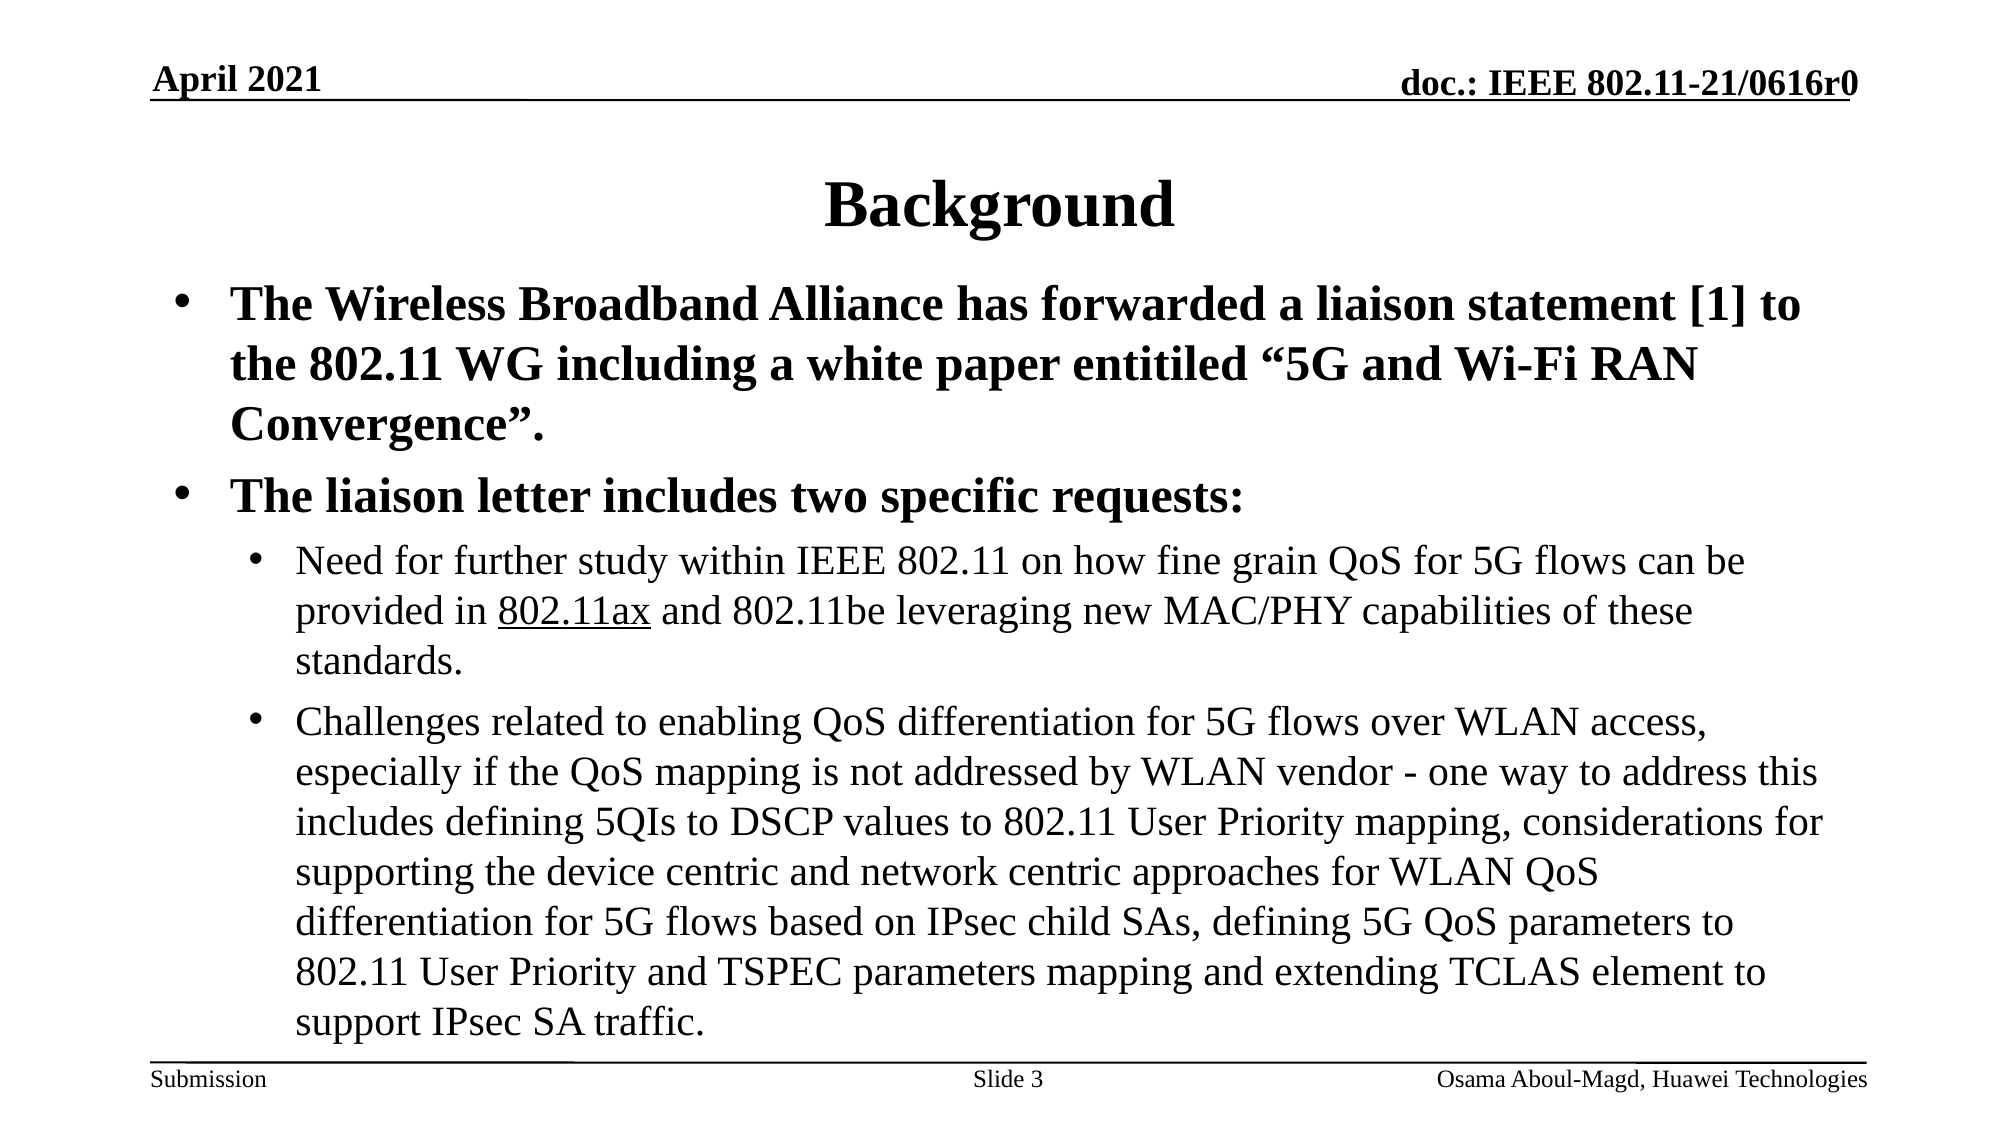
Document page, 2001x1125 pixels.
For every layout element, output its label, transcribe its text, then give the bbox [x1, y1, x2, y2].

title Background [149, 112, 1850, 288]
list The Wireless Broadband Alliance has forwarded a liaison statement [1] to the 802.11 WG including a white paper entitiled “5G and Wi-Fi RAN Convergence”. The liaison letter includes two specific requests: Need for further study within IEEE 802.11 on how fine grain QoS for 5G flows can be provided in 802.11ax and 802.11be leveraging new MAC/PHY capabilities of these standards. Challenges related to enabling QoS differentiation for 5G flows over WLAN access, especially if the QoS mapping is not addressed by WLAN vendor - one way to address this includes defining 5QIs to DSCP values to 802.11 User Priority mapping, considerations for supporting the device centric and network centric approaches for WLAN QoS differentiation for 5G flows based on IPsec child SAs, defining 5G QoS parameters to 802.11 User Priority and TSPEC parameters mapping and extending TCLAS element to support IPsec SA traffic. [158, 262, 1859, 938]
slide_number Slide 3 [950, 1061, 1067, 1123]
footer Osama Aboul-Magd, Huawei Technologies [1171, 1061, 1869, 1093]
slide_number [152, 54, 563, 100]
